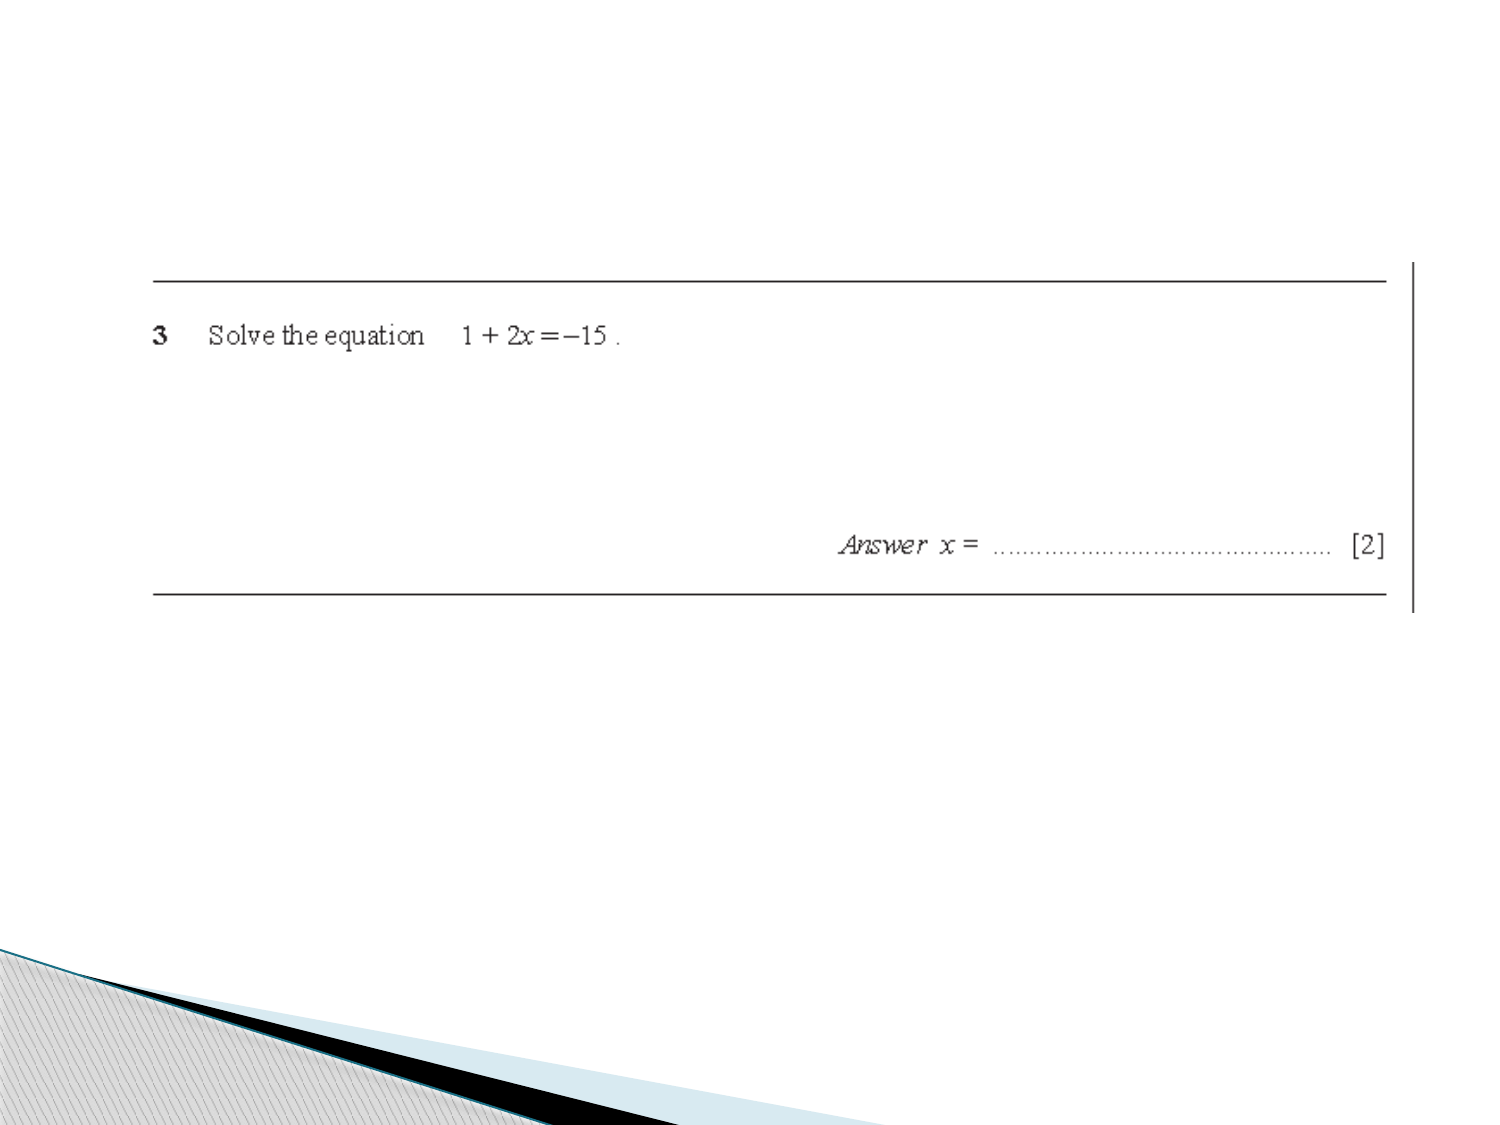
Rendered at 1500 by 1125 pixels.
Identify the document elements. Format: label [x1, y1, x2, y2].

list [49, 262, 1500, 613]
